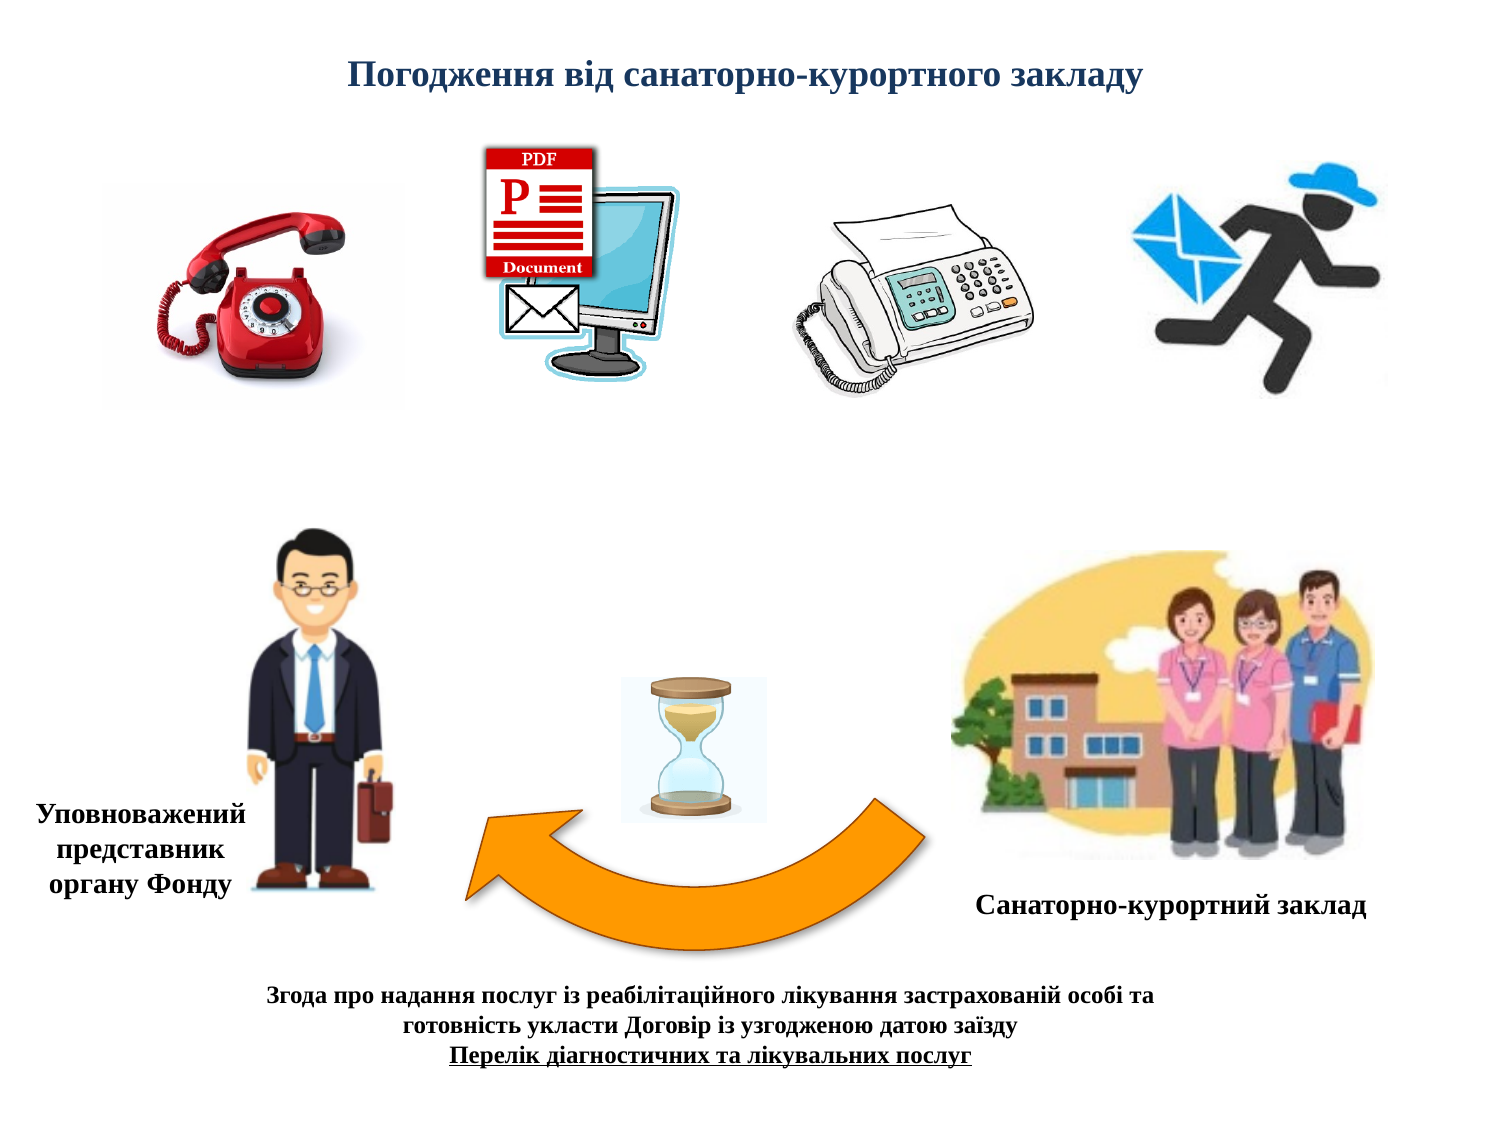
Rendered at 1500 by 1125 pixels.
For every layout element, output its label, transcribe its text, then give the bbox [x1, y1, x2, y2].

text_box [464, 797, 926, 951]
picture [621, 677, 767, 823]
text_box Згода про надання послуг із реабілітаційного лікування застрахованій особі та готовність укласти Договір із узгодженою датою заїзду Перелік діагностичних та лікувальних послуг [246, 971, 1176, 1076]
text_box Санаторно-курортний заклад [953, 878, 1389, 928]
picture [791, 204, 1034, 398]
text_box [478, 141, 680, 383]
picture [950, 550, 1375, 860]
picture [102, 182, 405, 410]
text_box Погодження від санаторно-курортного закладу [44, 41, 1447, 101]
picture [1126, 160, 1389, 399]
picture [246, 526, 396, 894]
text_box Уповноважений представник органу Фонду [20, 786, 262, 907]
